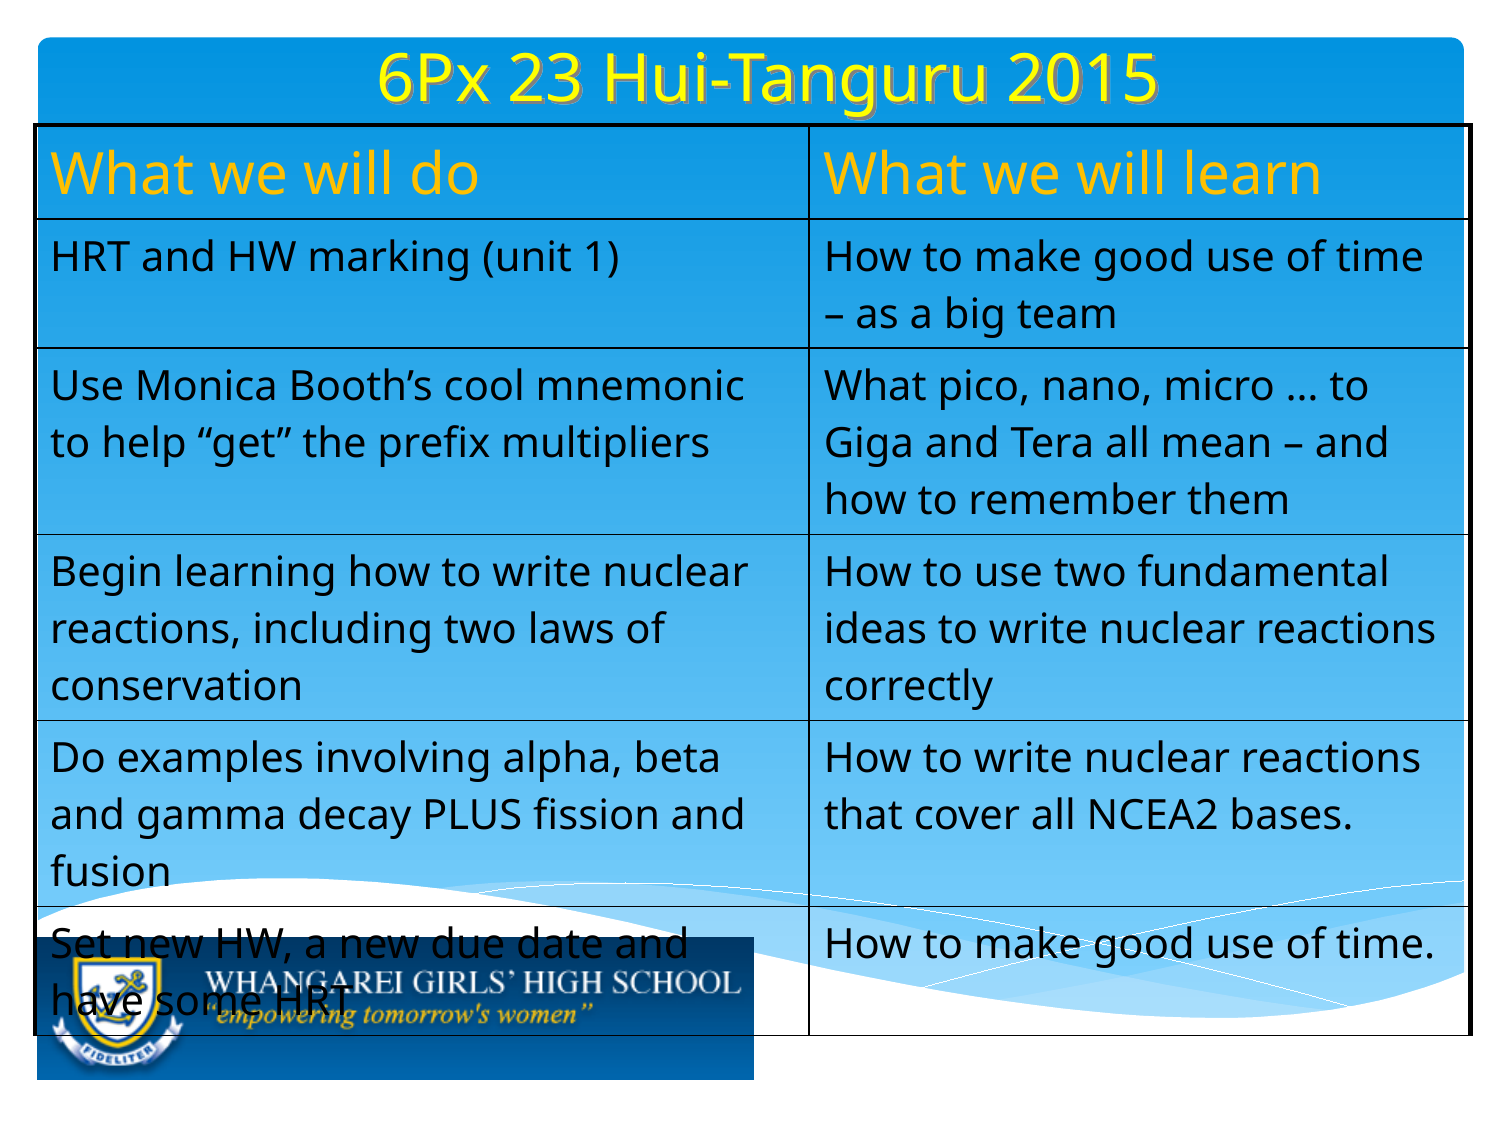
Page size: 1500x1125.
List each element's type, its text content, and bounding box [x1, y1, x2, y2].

table_cell What pico, nano, micro … to Giga and Tera all mean – and how to remember them [810, 349, 1468, 534]
table_cell How to write nuclear reactions that cover all NCEA2 bases. [810, 721, 1468, 906]
table_cell HRT and HW marking (unit 1) [37, 220, 808, 347]
table_cell How to use two fundamental ideas to write nuclear reactions correctly [810, 535, 1468, 720]
table_cell How to make good use of time – as a big team [810, 220, 1468, 347]
picture [37, 937, 754, 1080]
text_box 6Px 23 Hui-Tanguru 2015 [162, 24, 1375, 123]
table_cell Begin learning how to write nuclear reactions, including two laws of conservation [37, 535, 808, 720]
table_cell Use Monica Booth’s cool mnemonic to help “get” the prefix multipliers [37, 349, 808, 534]
table_cell How to make good use of time. [810, 907, 1468, 1035]
table_header What we will do [37, 127, 808, 218]
table_header What we will learn [810, 127, 1468, 218]
table_cell Do examples involving alpha, beta and gamma decay PLUS fission and fusion [37, 721, 808, 906]
table_cell Set new HW, a new due date and have some HRT [37, 907, 808, 1035]
